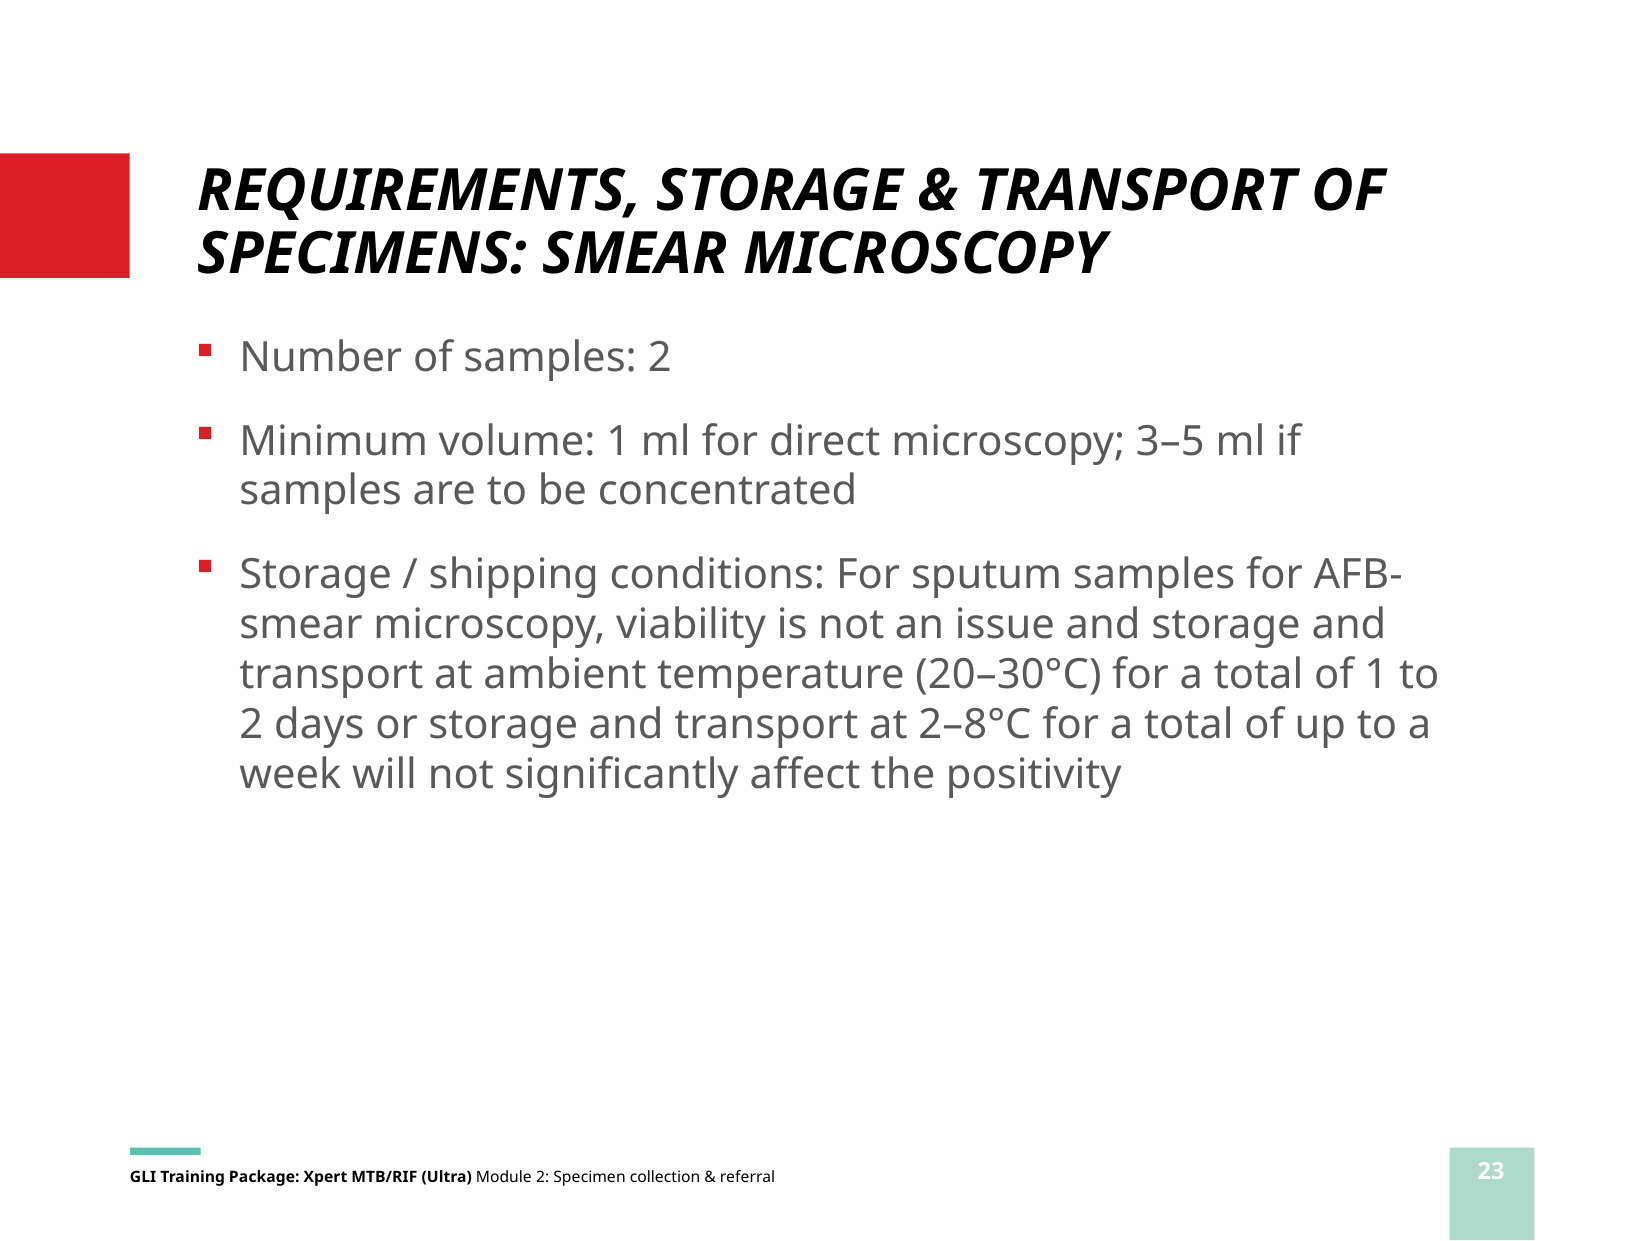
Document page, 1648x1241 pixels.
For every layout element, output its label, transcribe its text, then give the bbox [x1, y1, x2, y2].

list Number of samples: 2 Minimum volume: 1 ml for direct microscopy; 3–5 ml if samples are to be concentrated Storage / shipping conditions: For sputum samples for AFB-smear microscopy, viability is not an issue and storage and transport at ambient temperature (20–30°C) for a total of 1 to 2 days or storage and transport at 2–8°C for a total of up to a week will not significantly affect the positivity [195, 330, 1448, 1087]
title REQUIREMENTS, STORAGE & TRANSPORT OF SPECIMENS: SMEAR MICROSCOPY [197, 145, 1587, 302]
